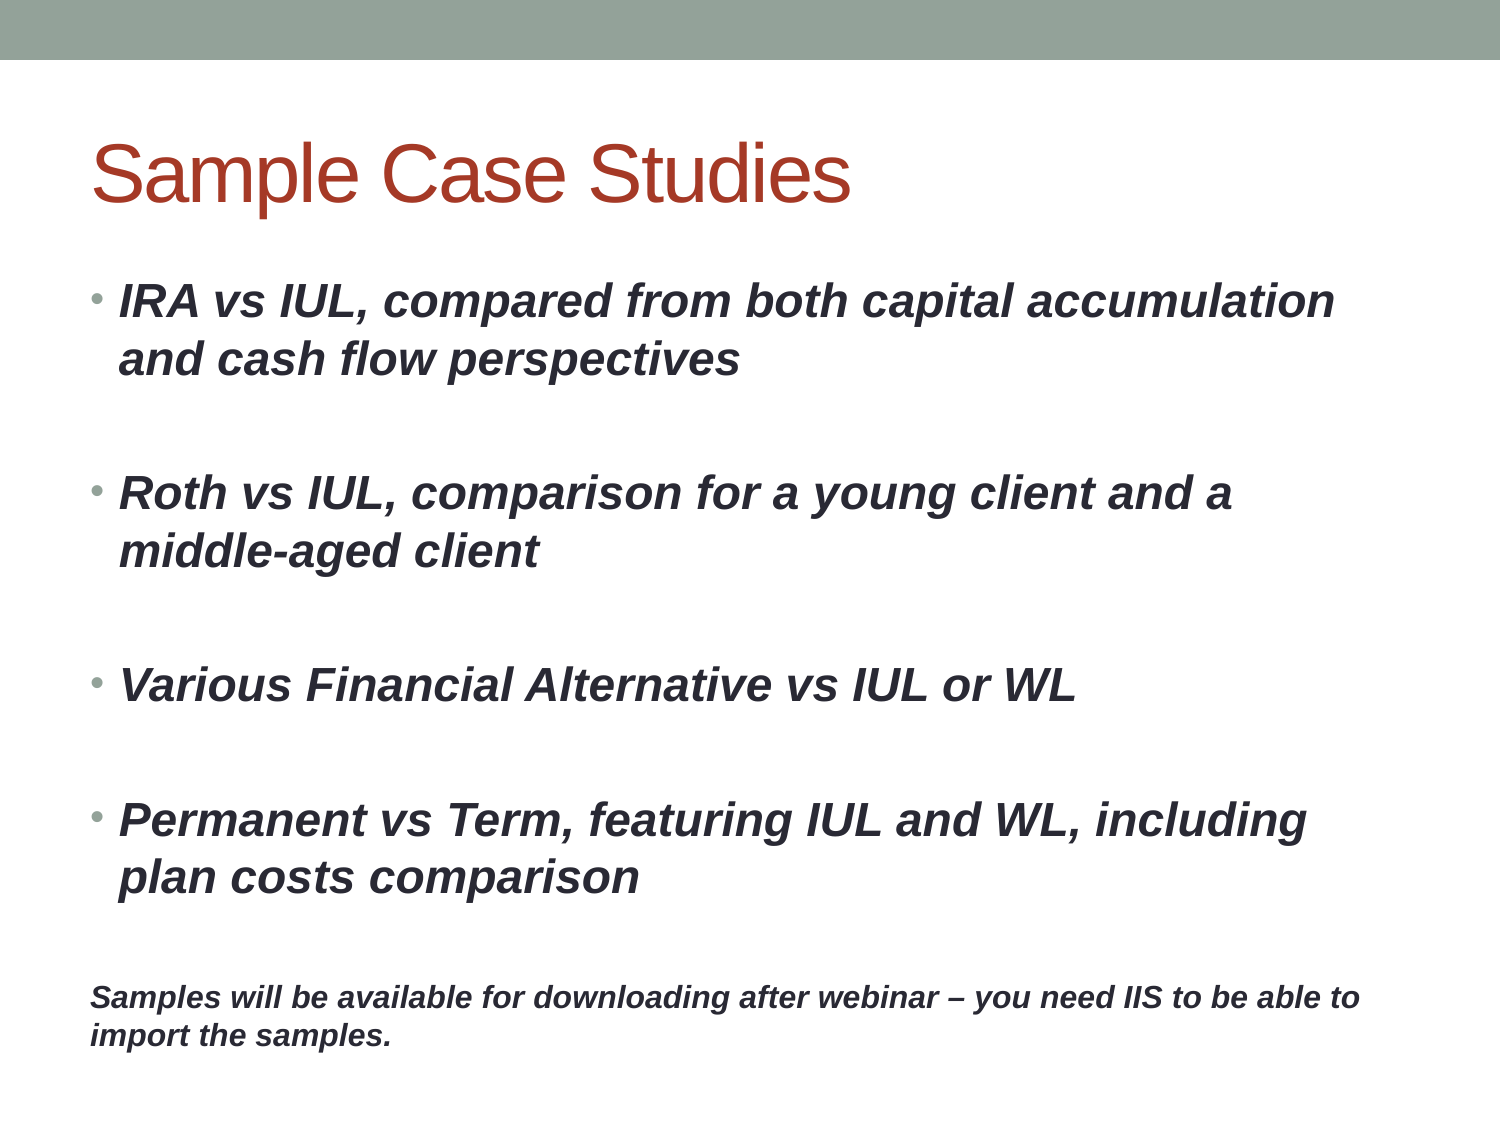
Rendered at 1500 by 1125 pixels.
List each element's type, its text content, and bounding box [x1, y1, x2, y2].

title Sample Case Studies [75, 87, 1425, 250]
list IRA vs IUL, compared from both capital accumulation and cash flow perspectives Roth vs IUL, comparison for a young client and a middle-aged client Various Financial Alternative vs IUL or WL Permanent vs Term, featuring IUL and WL, including plan costs comparison Samples will be available for downloading after webinar – you need IIS to be able to import the samples. [75, 262, 1425, 1063]
